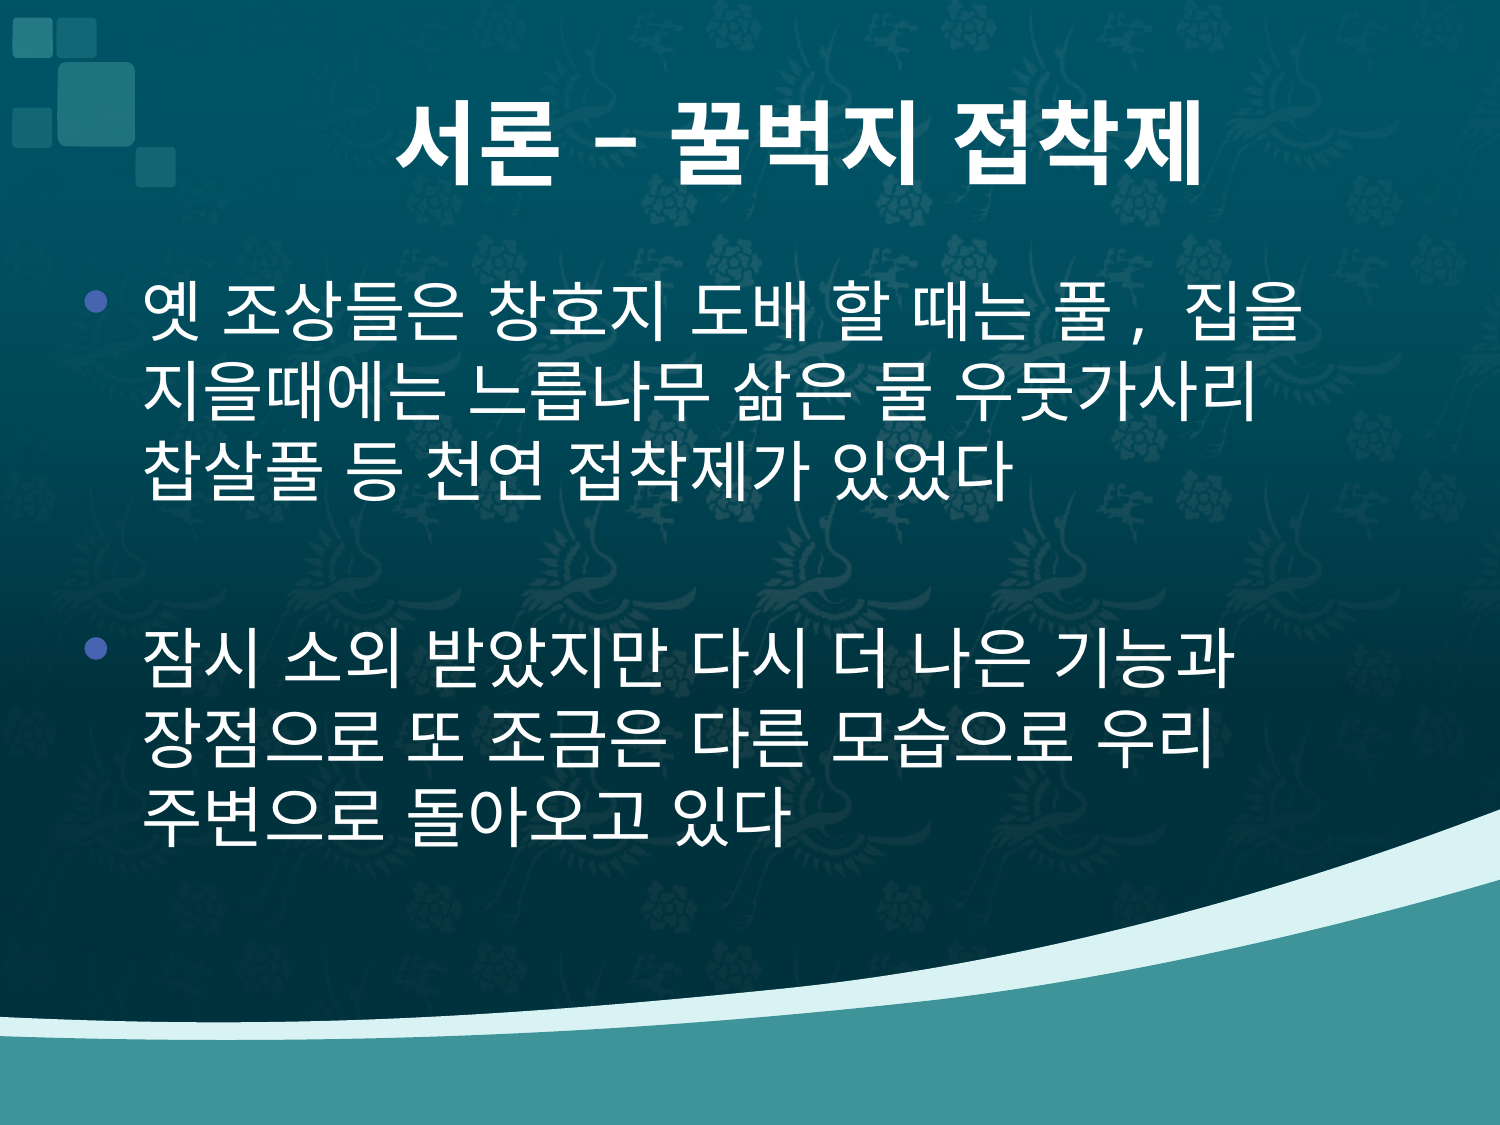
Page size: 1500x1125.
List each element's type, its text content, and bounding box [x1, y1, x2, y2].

list 옛 조상들은 창호지 도배 할 때는 풀, 집을 지을때에는 느릅나무 삶은 물 우뭇가사리 찹살풀 등 천연 접착제가 있었다 잠시 소외 받았지만 다시 더 나은 기능과 장점으로 또 조금은 다른 모습으로 우리 주변으로 돌아오고 있다 [70, 262, 1425, 1005]
title 서론 – 꿀벅지 접착제 [187, 58, 1414, 223]
